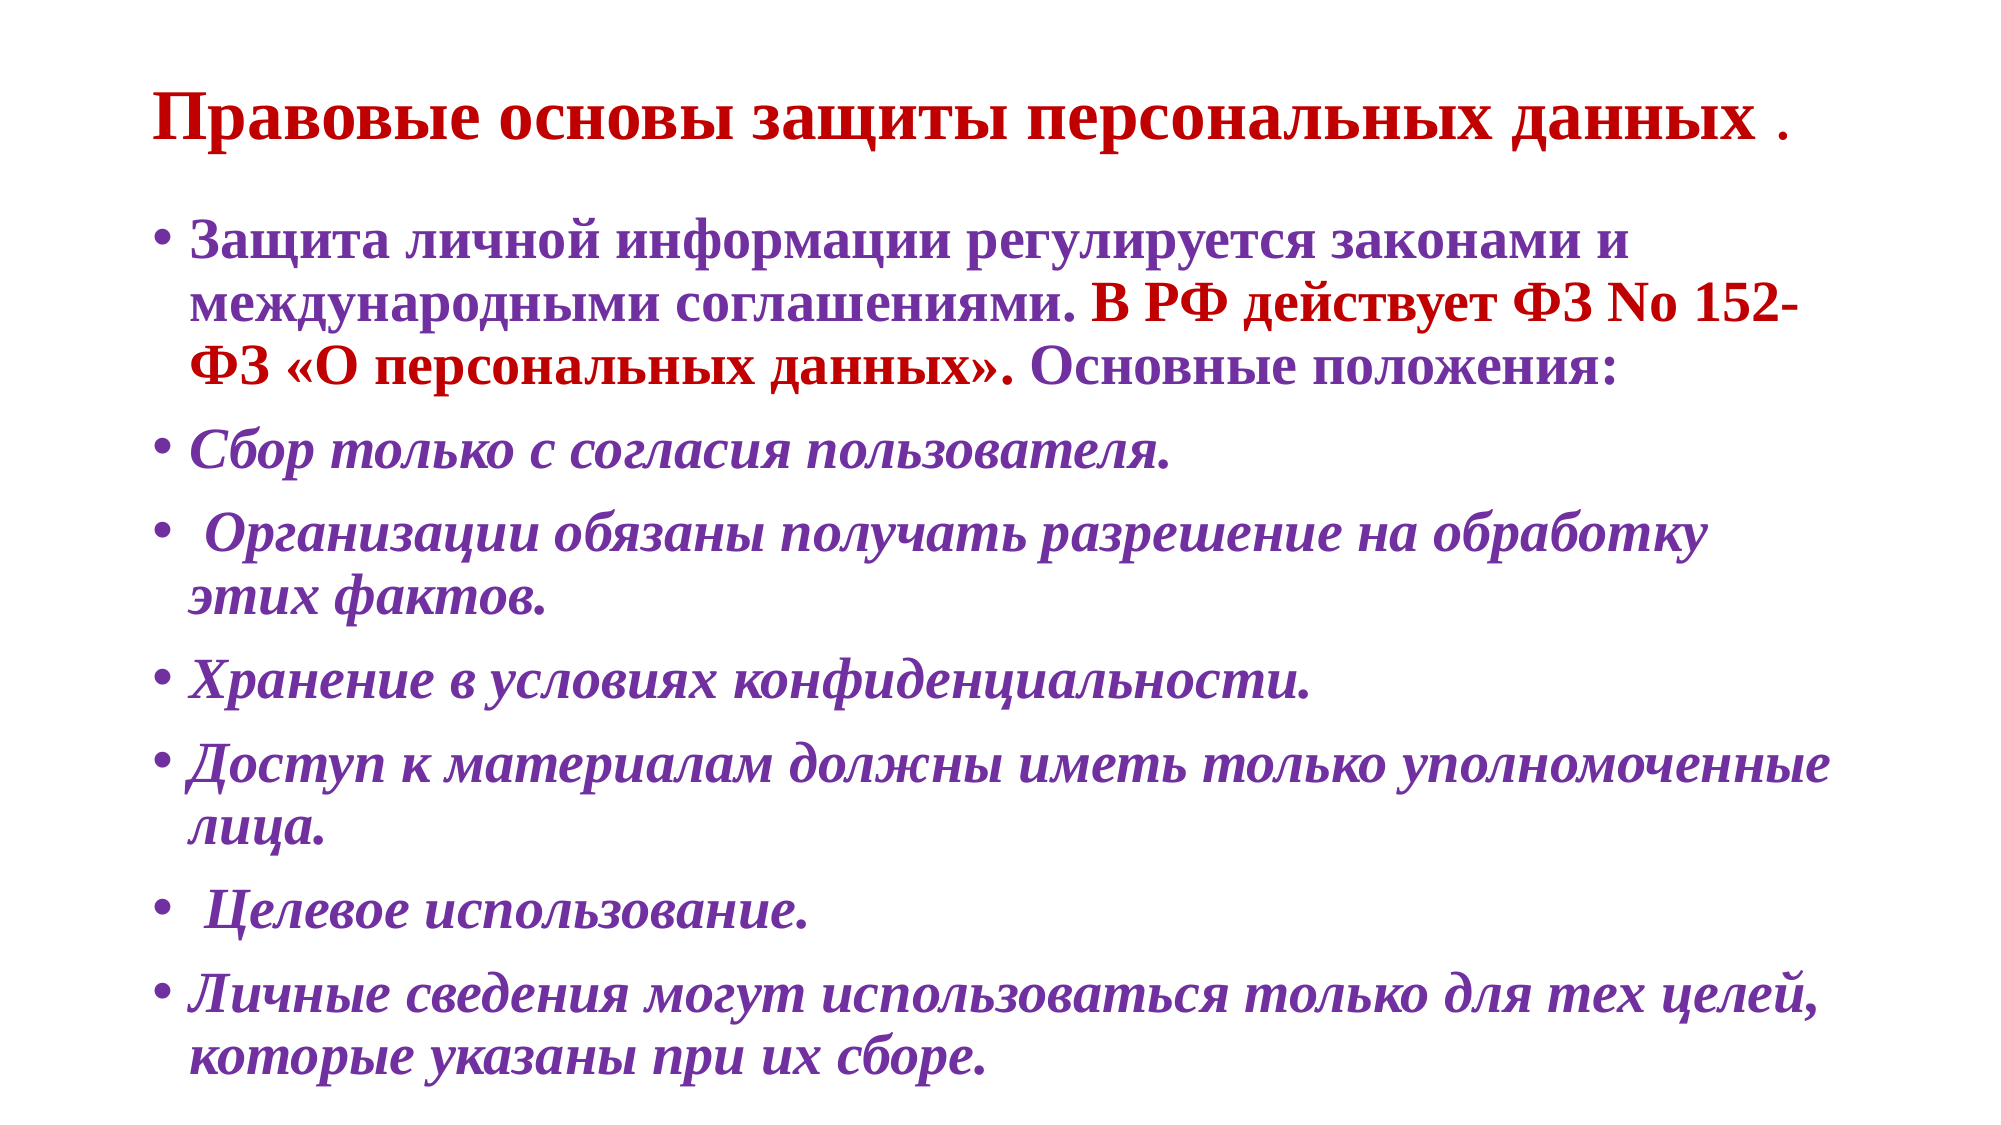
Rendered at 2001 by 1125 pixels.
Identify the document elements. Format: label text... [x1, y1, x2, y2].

title Правовые основы защиты персональных данных . [137, 59, 1863, 201]
list Защита личной информации регулируется законами и международными соглашениями. В РФ действует ФЗ No 152-ФЗ «О персональных данных». Основные положения: Сбор только с согласия пользователя. Организации обязаны получать разрешение на обработку этих фактов. Хранение в условиях конфиденциальности. Доступ к материалам должны иметь только уполномоченные лица. Целевое использование. Личные сведения могут использоваться только для тех целей, которые указаны при их сборе. [137, 201, 1863, 1125]
